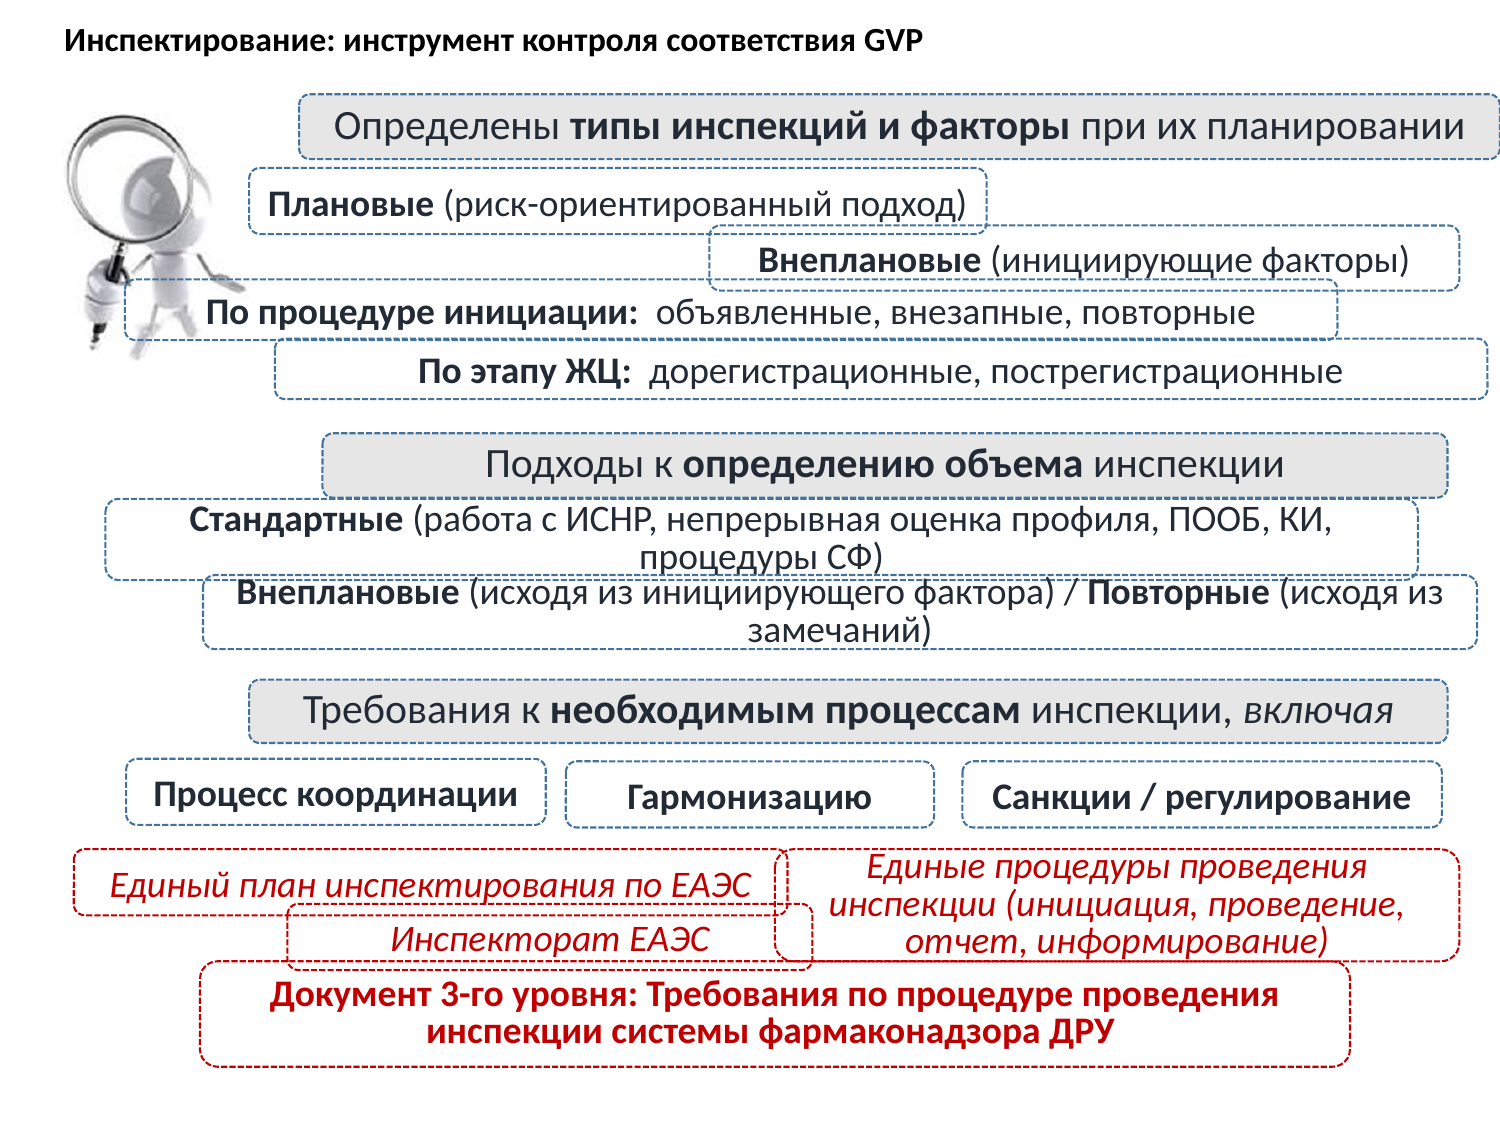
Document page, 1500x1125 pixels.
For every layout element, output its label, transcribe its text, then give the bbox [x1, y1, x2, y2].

text_box Санкции / регулирование [961, 760, 1443, 829]
text_box Инспекторат ЕАЭС [286, 902, 782, 961]
text_box Подходы к определению объема инспекции [321, 432, 1449, 499]
text_box Процесс координации [125, 757, 547, 826]
text_box Единые процедуры проведения инспекции (инициация, проведение, отчет, информирование) [773, 848, 1461, 963]
text_box Определены типы инспекций и факторы при их планировании [298, 93, 1500, 161]
text_box Единый план инспектирования по ЕАЭС [72, 848, 783, 917]
title Инспектирование: инструмент контроля соответствия GVP [49, 13, 1475, 67]
text_box По этапу ЖЦ: дорегистрационные, пострегистрационные [273, 337, 1489, 401]
text_box Внеплановые (исходя из инициирующего фактора) / Повторные (исходя из замечаний) [201, 573, 1479, 651]
text_box Внеплановые (инициирующие факторы) [708, 224, 1461, 292]
picture [62, 112, 250, 363]
text_box Стандартные (работа с ИСНР, непрерывная оценка профиля, ПООБ, КИ, процедуры СФ) [104, 497, 1419, 582]
text_box Требования к необходимым процессам инспекции, включая [248, 678, 1449, 745]
text_box По процедуре инициации: объявленные, внезапные, повторные [250, 278, 1339, 342]
text_box Гармонизацию [564, 760, 936, 829]
text_box Документ 3-го уровня: Требования по процедуре проведения инспекции системы фармаконадзора ДРУ [198, 960, 1352, 1068]
text_box Плановые (риск-ориентированный подход) [250, 166, 988, 236]
